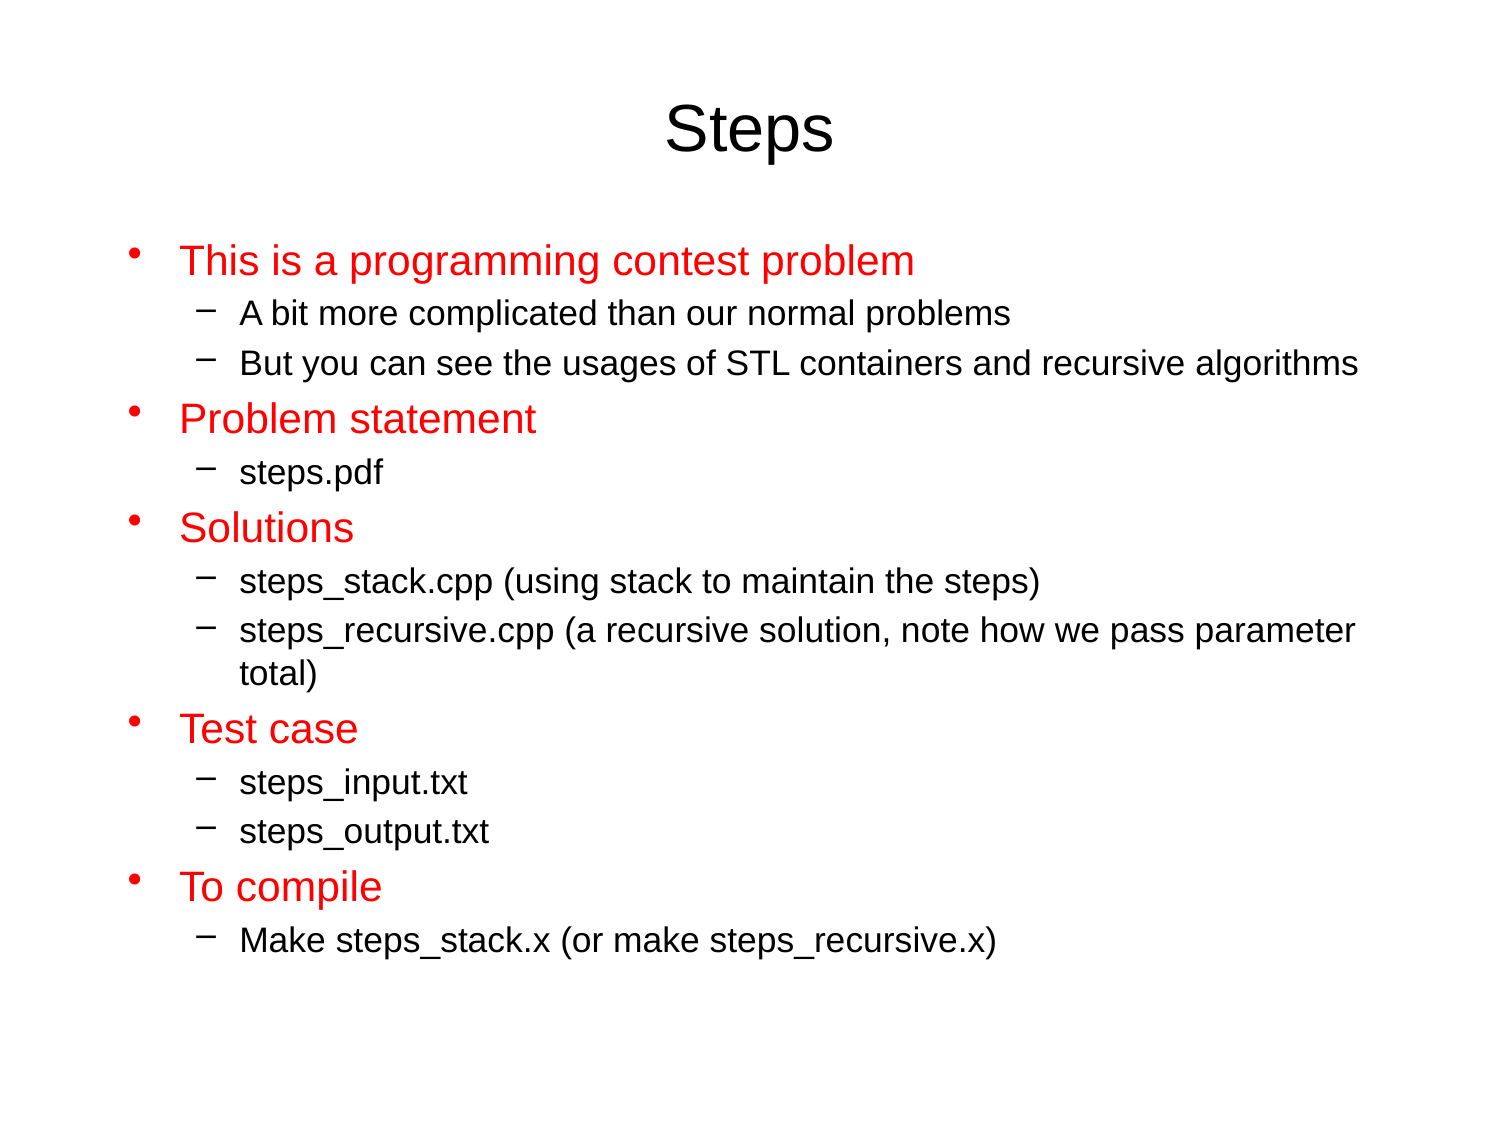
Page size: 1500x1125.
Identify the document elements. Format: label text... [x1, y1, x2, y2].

list This is a programming contest problem A bit more complicated than our normal problems But you can see the usages of STL containers and recursive algorithms Problem statement steps.pdf Solutions steps_stack.cpp (using stack to maintain the steps) steps_recursive.cpp (a recursive solution, note how we pass parameter total) Test case steps_input.txt steps_output.txt To compile Make steps_stack.x (or make steps_recursive.x) [112, 224, 1388, 1001]
title Steps [112, 62, 1388, 188]
